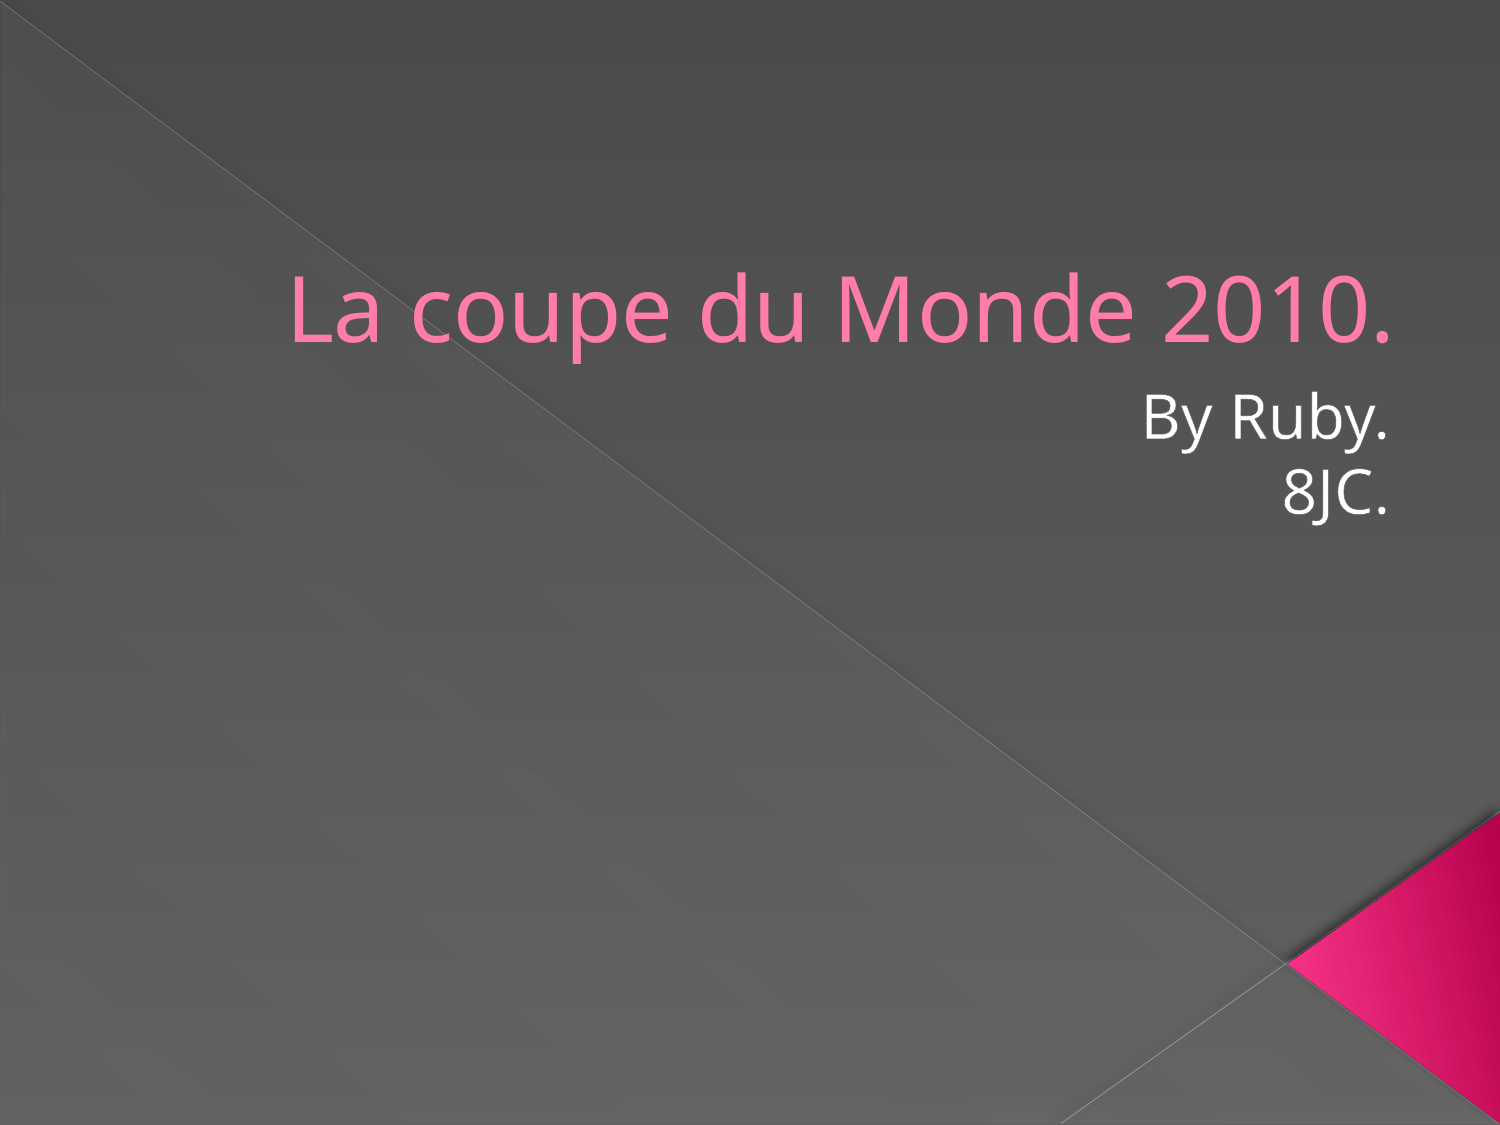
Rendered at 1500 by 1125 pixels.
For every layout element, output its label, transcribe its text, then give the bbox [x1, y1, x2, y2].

subtitle By Ruby. 8JC. [88, 369, 1412, 657]
title La coupe du Monde 2010. [88, 127, 1412, 369]
